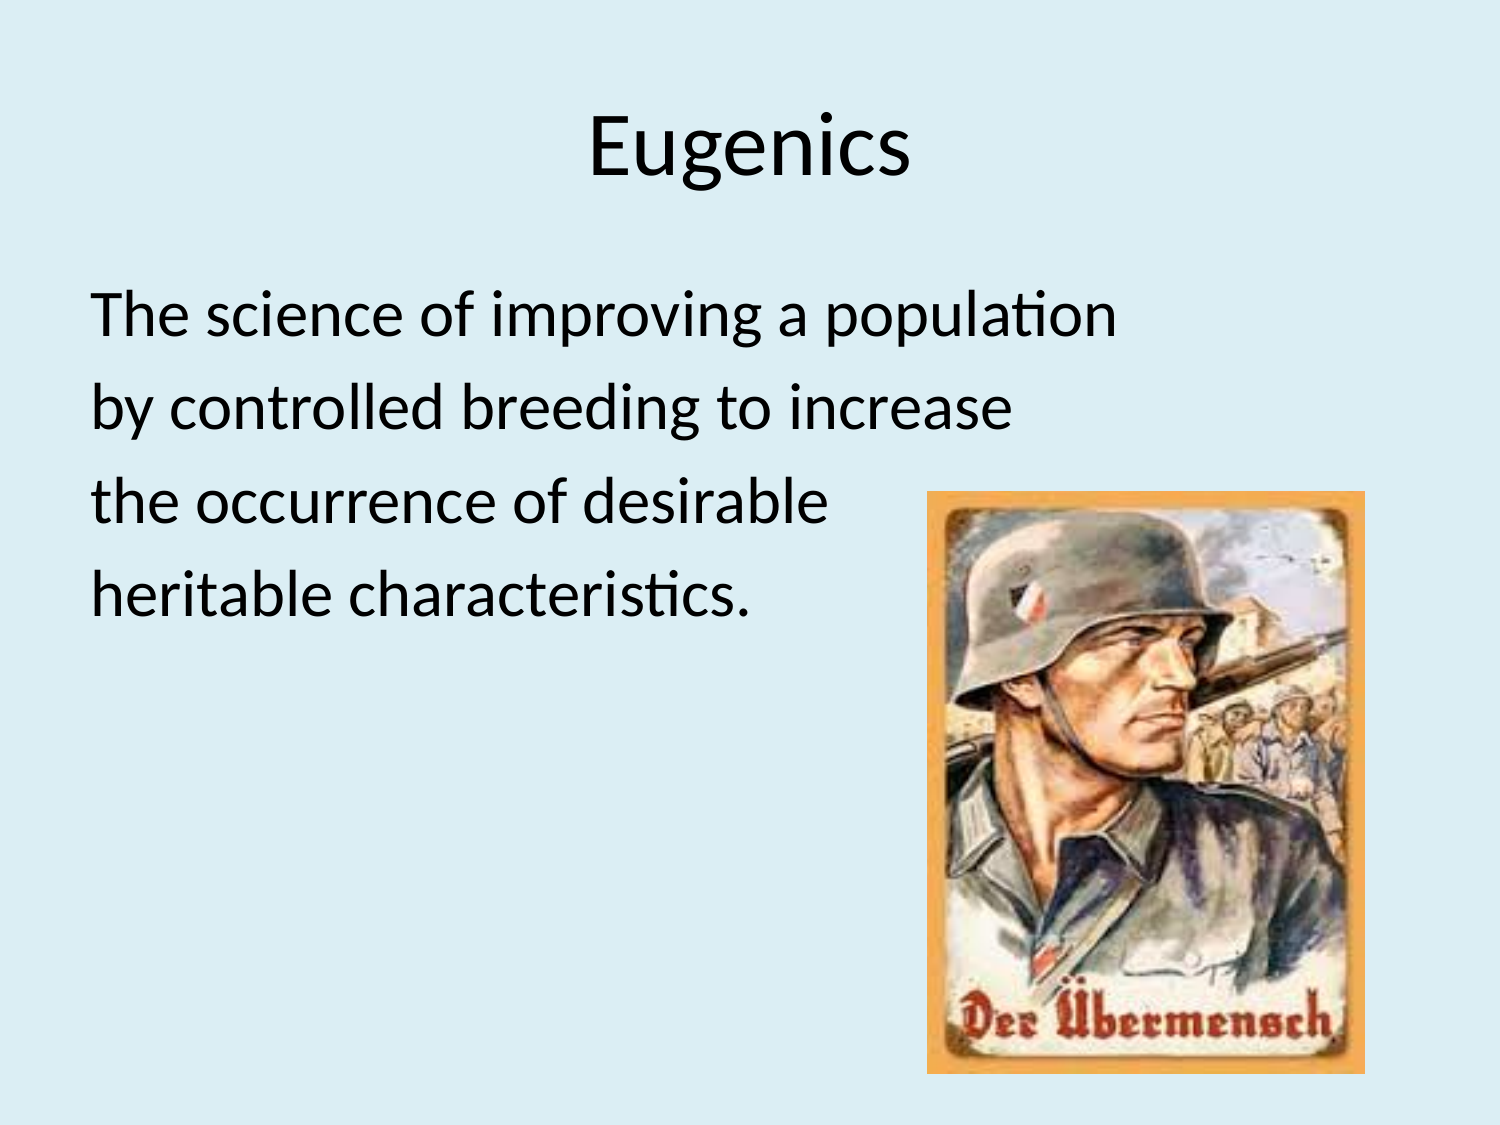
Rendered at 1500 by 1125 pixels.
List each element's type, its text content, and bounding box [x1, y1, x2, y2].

list The science of improving a population by controlled breeding to increase the occurrence of desirable heritable characteristics. [75, 262, 1425, 1005]
title Eugenics [75, 45, 1425, 233]
picture [926, 491, 1365, 1075]
